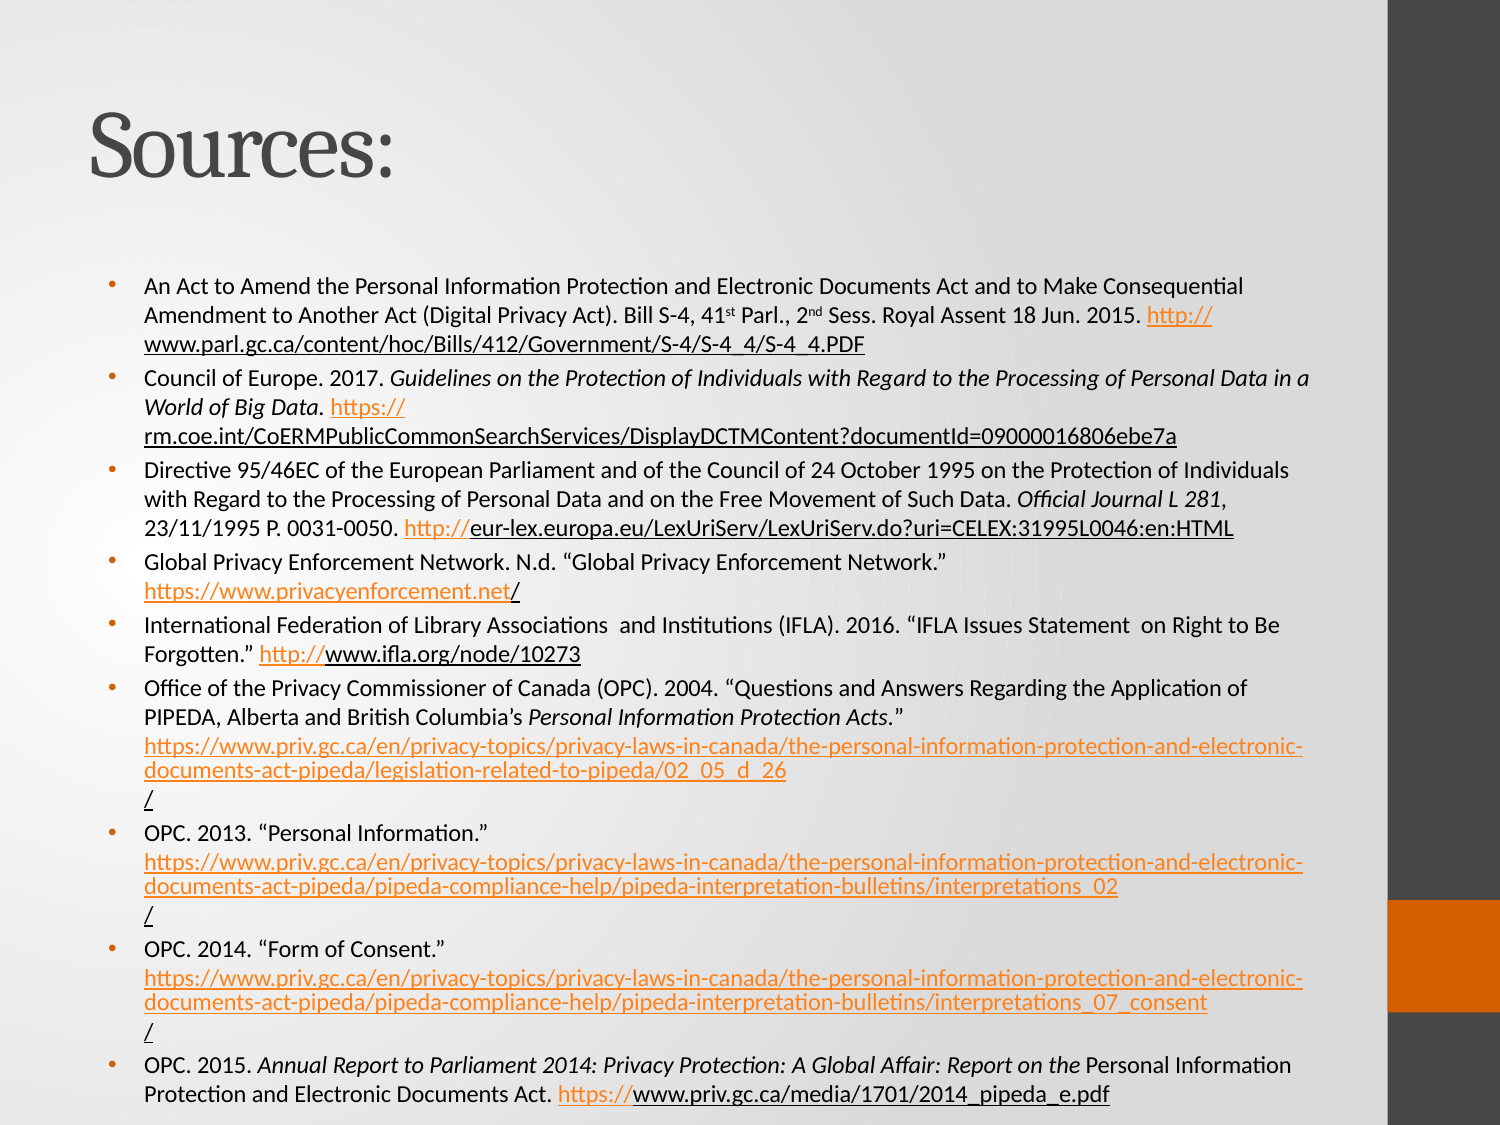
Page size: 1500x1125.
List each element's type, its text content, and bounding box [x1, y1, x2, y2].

title Sources: [75, 45, 1325, 233]
list An Act to Amend the Personal Information Protection and Electronic Documents Act and to Make Consequential Amendment to Another Act (Digital Privacy Act). Bill S-4, 41st Parl., 2nd Sess. Royal Assent 18 Jun. 2015. http://www.parl.gc.ca/content/hoc/Bills/412/Government/S-4/S-4_4/S-4_4.PDF Council of Europe. 2017. Guidelines on the Protection of Individuals with Regard to the Processing of Personal Data in a World of Big Data. https://rm.coe.int/CoERMPublicCommonSearchServices/DisplayDCTMContent?documentId=09000016806ebe7a Directive 95/46EC of the European Parliament and of the Council of 24 October 1995 on the Protection of Individuals with Regard to the Processing of Personal Data and on the Free Movement of Such Data. Official Journal L 281, 23/11/1995 P. 0031-0050. http://eur-lex.europa.eu/LexUriServ/LexUriServ.do?uri=CELEX:31995L0046:en:HTML Global Privacy Enforcement Network. N.d. “Global Privacy Enforcement Network.” https://www.privacyenforcement.net/ International Federation of Library Associations and Institutions (IFLA). 2016. “IFLA Issues Statement on Right to Be Forgotten.” http://www.ifla.org/node/10273 Office of the Privacy Commissioner of Canada (OPC). 2004. “Questions and Answers Regarding the Application of PIPEDA, Alberta and British Columbia’s Personal Information Protection Acts.” https://www.priv.gc.ca/en/privacy-topics/privacy-laws-in-canada/the-personal-information-protection-and-electronic-documents-act-pipeda/legislation-related-to-pipeda/02_05_d_26/ OPC. 2013. “Personal Information.” https://www.priv.gc.ca/en/privacy-topics/privacy-laws-in-canada/the-personal-information-protection-and-electronic-documents-act-pipeda/pipeda-compliance-help/pipeda-interpretation-bulletins/interpretations_02/ OPC. 2014. “Form of Consent.” https://www.priv.gc.ca/en/privacy-topics/privacy-laws-in-canada/the-personal-information-protection-and-electronic-documents-act-pipeda/pipeda-compliance-help/pipeda-interpretation-bulletins/interpretations_07_consent/ OPC. 2015. Annual Report to Parliament 2014: Privacy Protection: A Global Affair: Report on the Personal Information Protection and Electronic Documents Act. https://www.priv.gc.ca/media/1701/2014_pipeda_e.pdf [75, 262, 1325, 1050]
